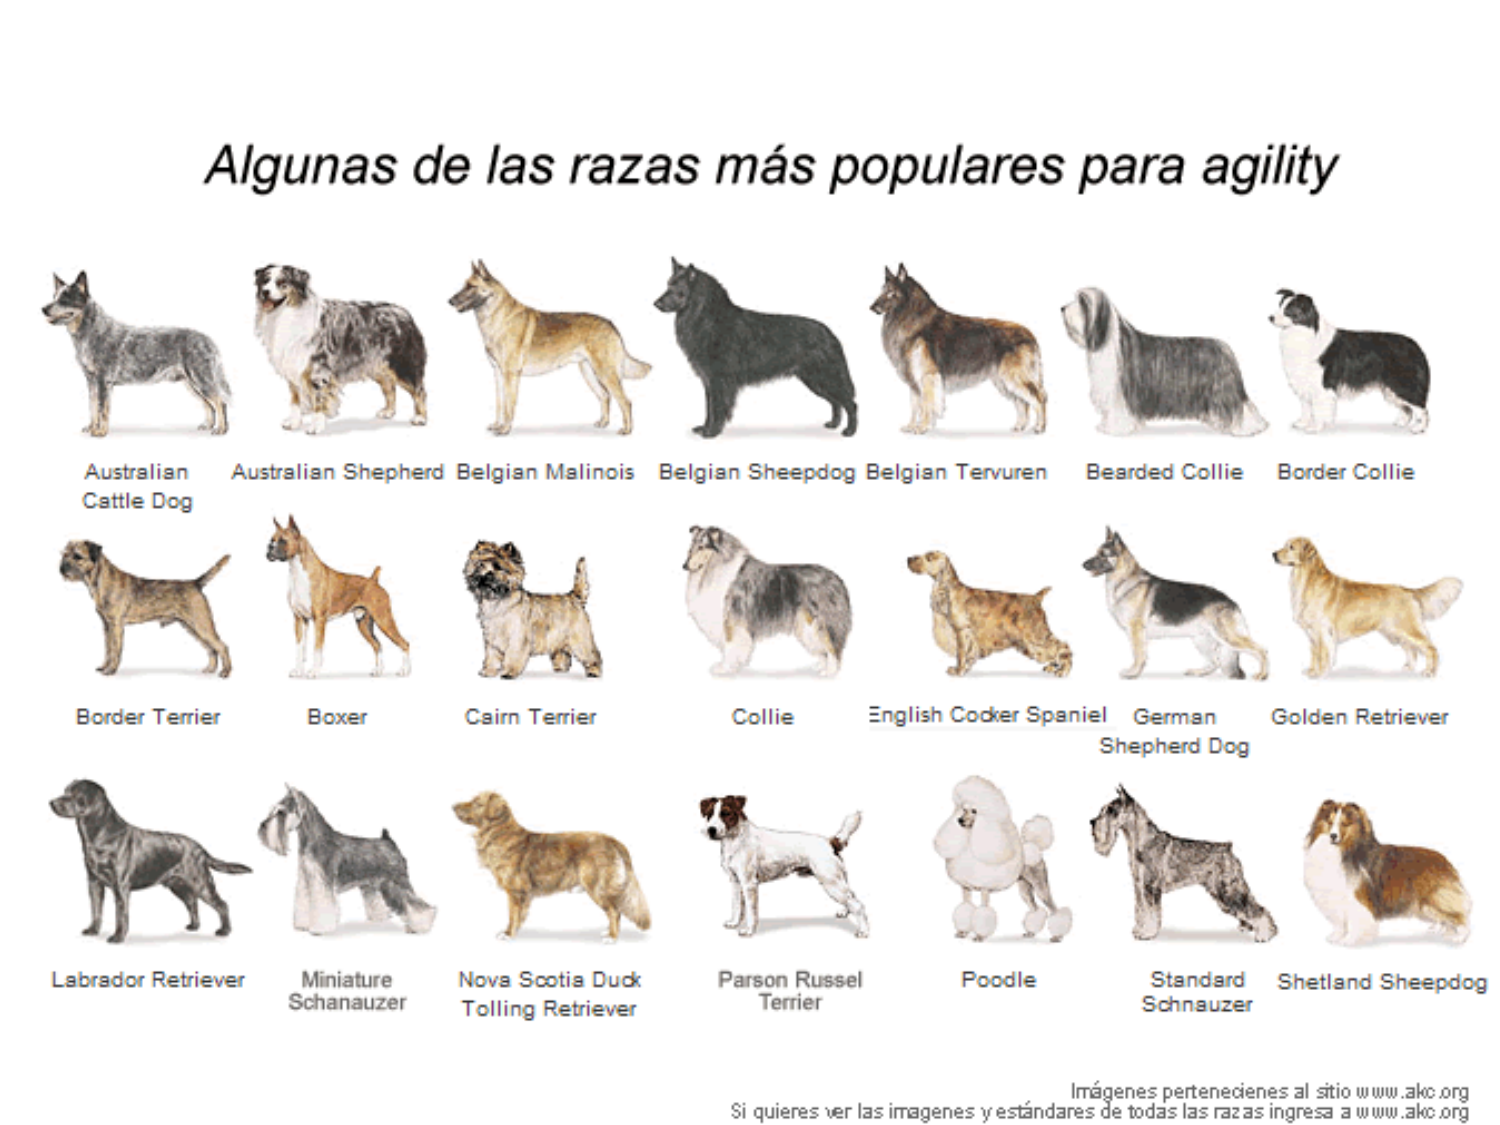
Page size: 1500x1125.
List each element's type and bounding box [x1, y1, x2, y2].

picture [35, 119, 1500, 1125]
